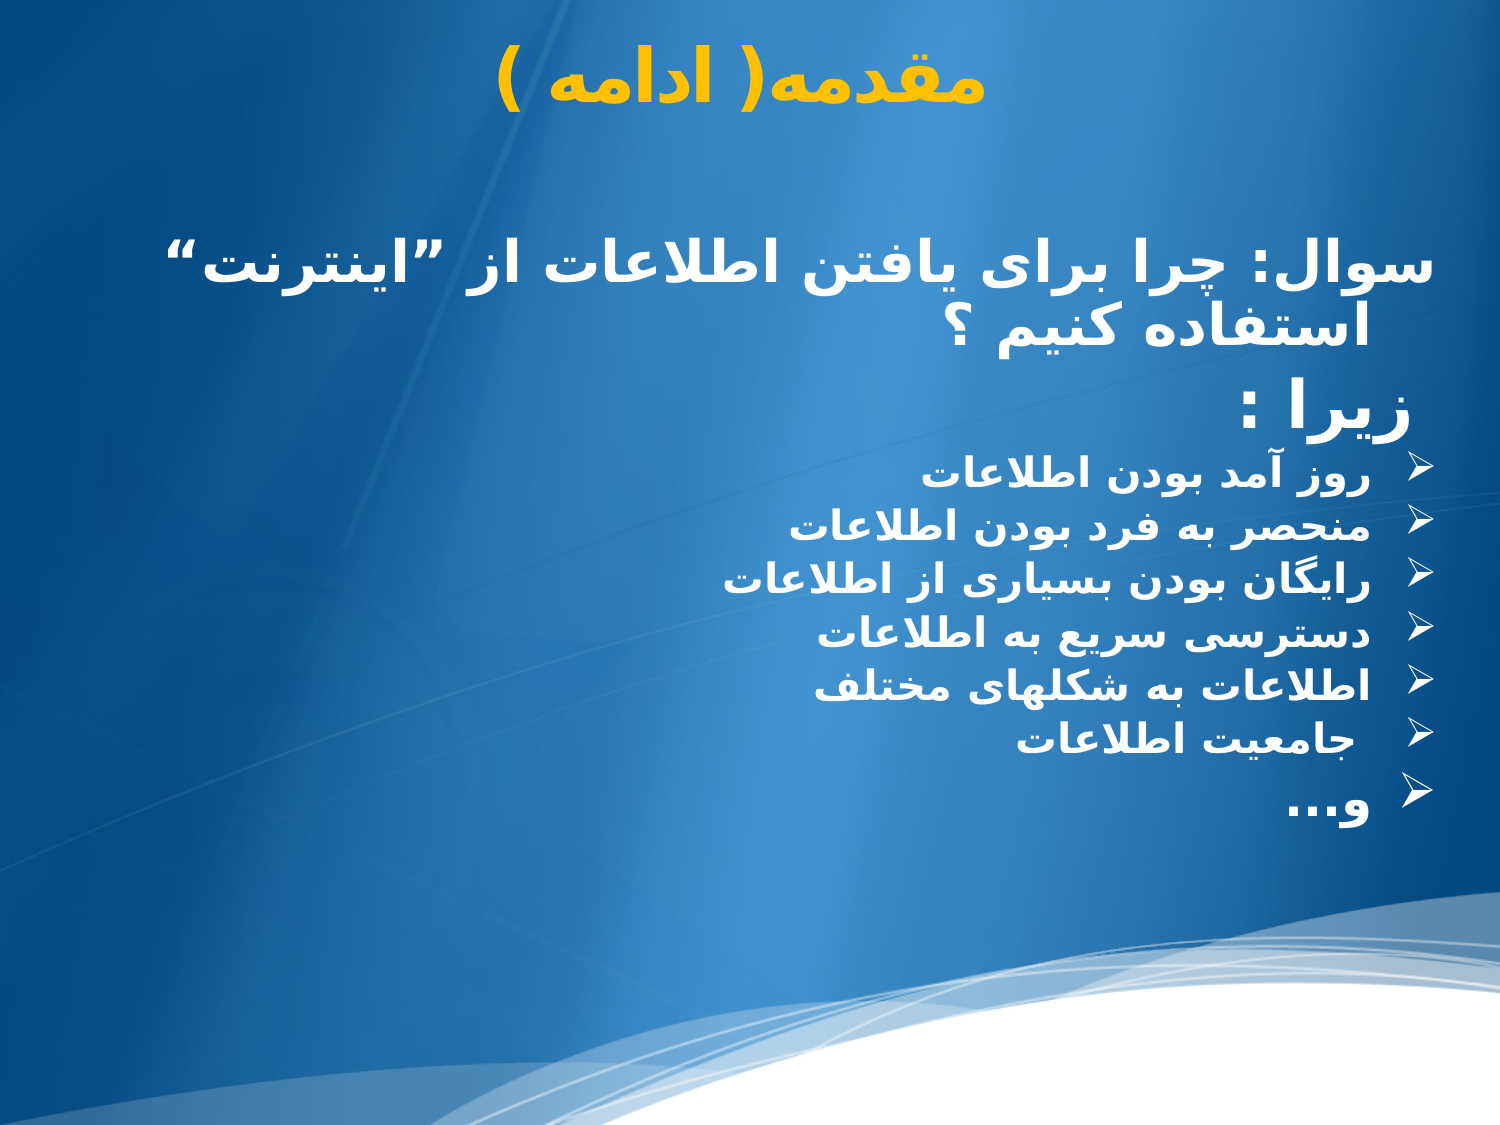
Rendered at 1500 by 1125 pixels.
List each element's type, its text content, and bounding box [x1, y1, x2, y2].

list سوال: چرا برای یافتن اطلاعات از ”اینترنت“ استفاده کنیم ؟ زیرا : روز آمد بودن اطلاعات منحصر به فرد بودن اطلاعات رایگان بودن بسیاری از اطلاعات دسترسی سریع به اطلاعات اطلاعات به شکلهای مختلف جامعیت اطلاعات و... [62, 231, 1438, 583]
title مقدمه( ادامه ) [62, 37, 1438, 122]
picture [0, 0, 1500, 1125]
